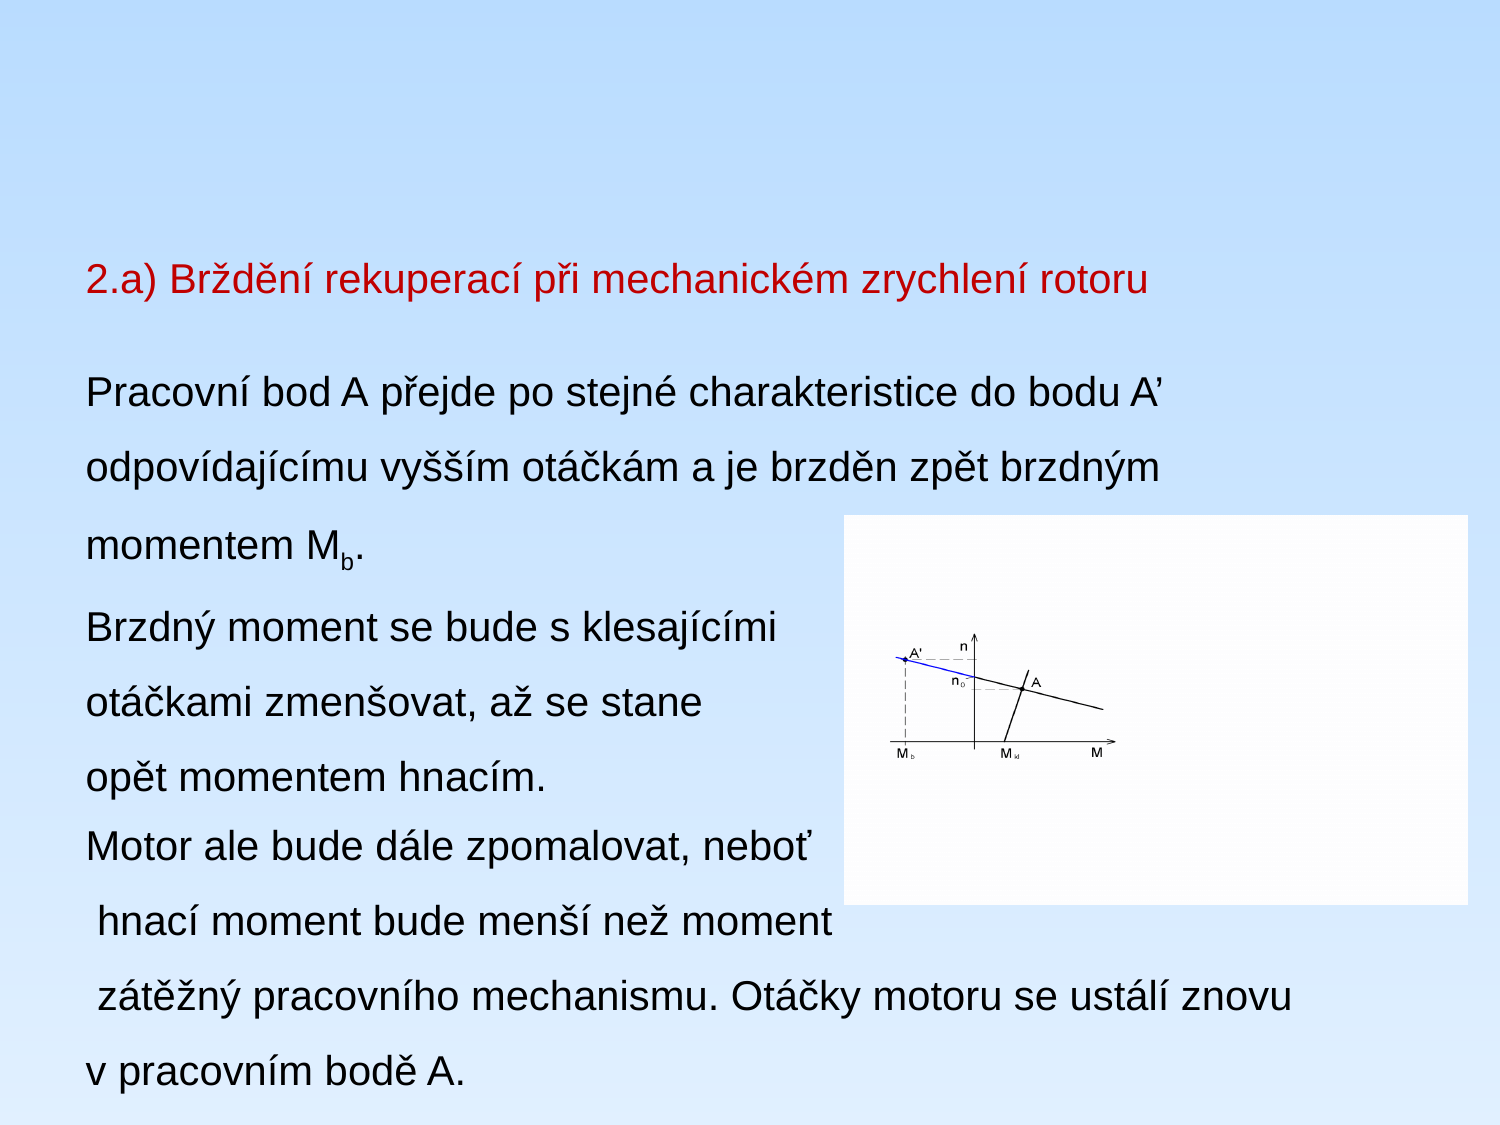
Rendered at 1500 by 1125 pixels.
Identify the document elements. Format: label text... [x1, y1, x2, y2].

text_box Pracovní bod A přejde po stejné charakteristice do bodu A’ odpovídajícímu vyšším otáčkám a je brzděn zpět brzdným momentem Mb. Brzdný moment se bude s klesajícími otáčkami zmenšovat, až se stane opět momentem hnacím. [70, 332, 1412, 786]
text_box 2.a) Brždění rekuperací při mechanickém zrychlení rotoru [70, 219, 1400, 310]
text_box Motor ale bude dále zpomalovat, neboť hnací moment bude menší než moment zátěžný pracovního mechanismu. Otáčky motoru se ustálí znovu v pracovním bodě A. [70, 786, 1412, 1102]
picture [844, 514, 1469, 906]
